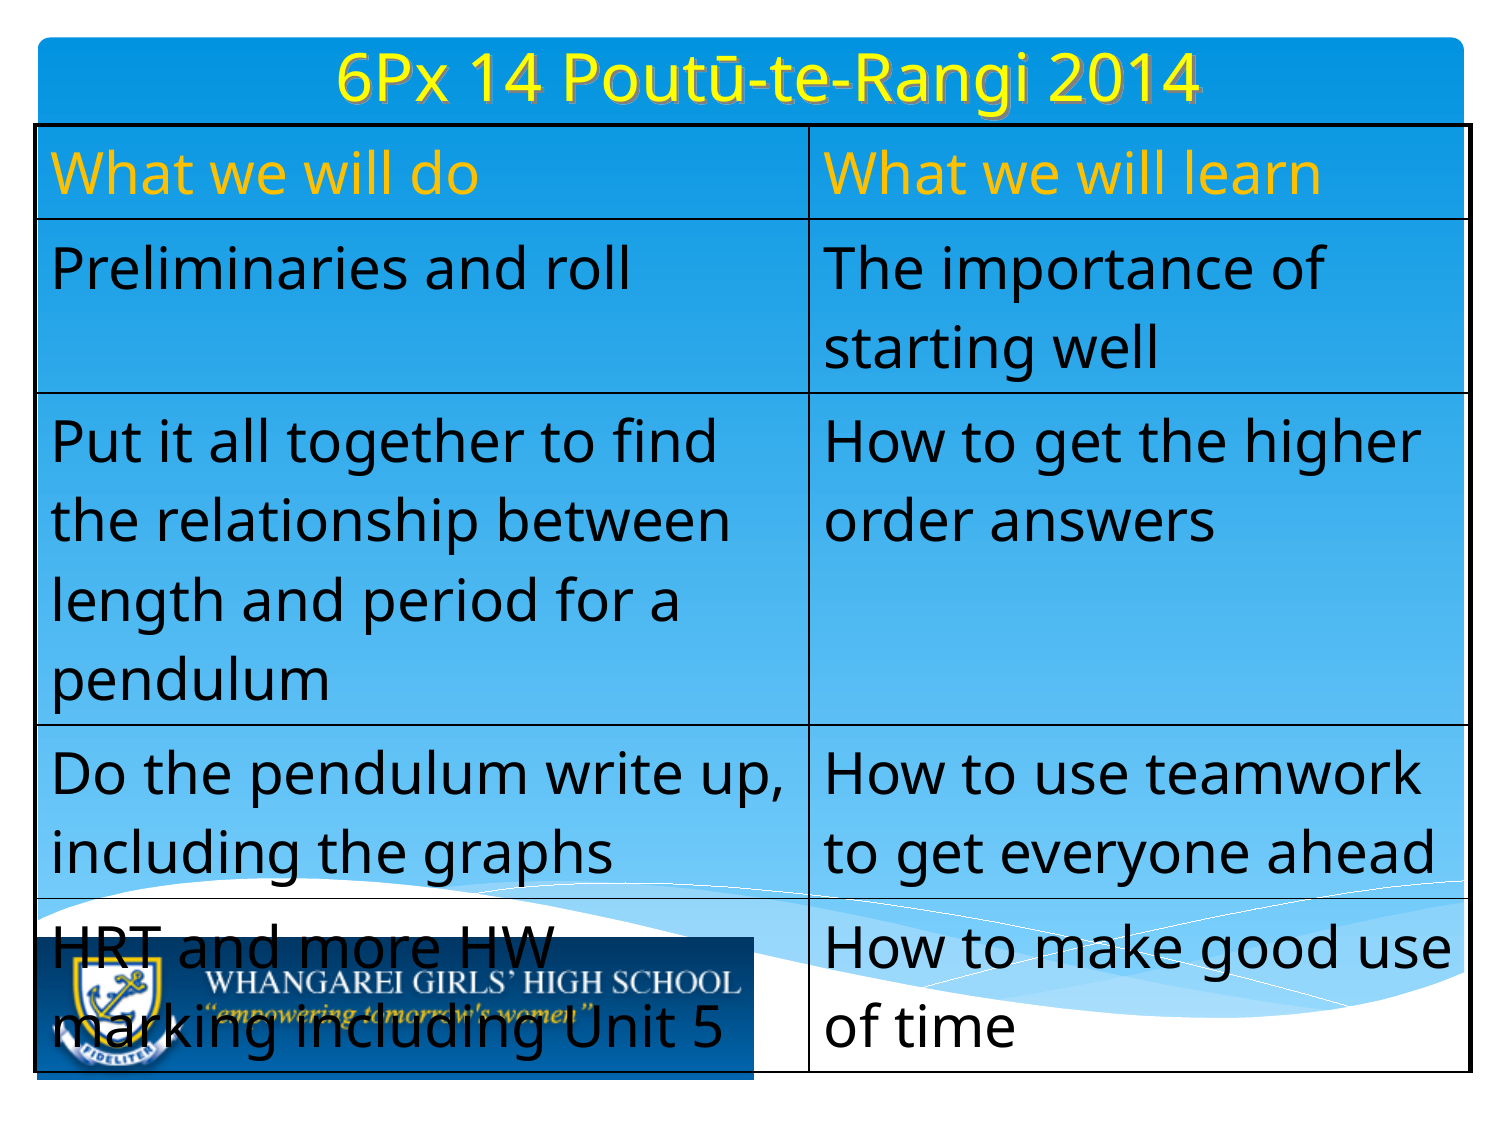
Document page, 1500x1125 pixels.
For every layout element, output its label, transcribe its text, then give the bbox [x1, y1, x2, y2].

picture [37, 937, 754, 1080]
table_cell How to get the higher order answers [810, 394, 1468, 724]
table_header What we will learn [810, 127, 1468, 218]
table_cell How to use teamwork to get everyone ahead [810, 726, 1468, 898]
table_cell Preliminaries and roll [37, 220, 808, 392]
table_cell Do the pendulum write up, including the graphs [37, 726, 808, 898]
table_header What we will do [37, 127, 808, 218]
table_cell The importance of starting well [810, 220, 1468, 392]
text_box 6Px 14 Poutū-te-Rangi 2014 [162, 24, 1375, 123]
table_cell HRT and more HW marking including Unit 5 [37, 899, 808, 1071]
table_cell How to make good use of time [810, 899, 1468, 1071]
table_cell Put it all together to find the relationship between length and period for a pendulum [37, 394, 808, 724]
